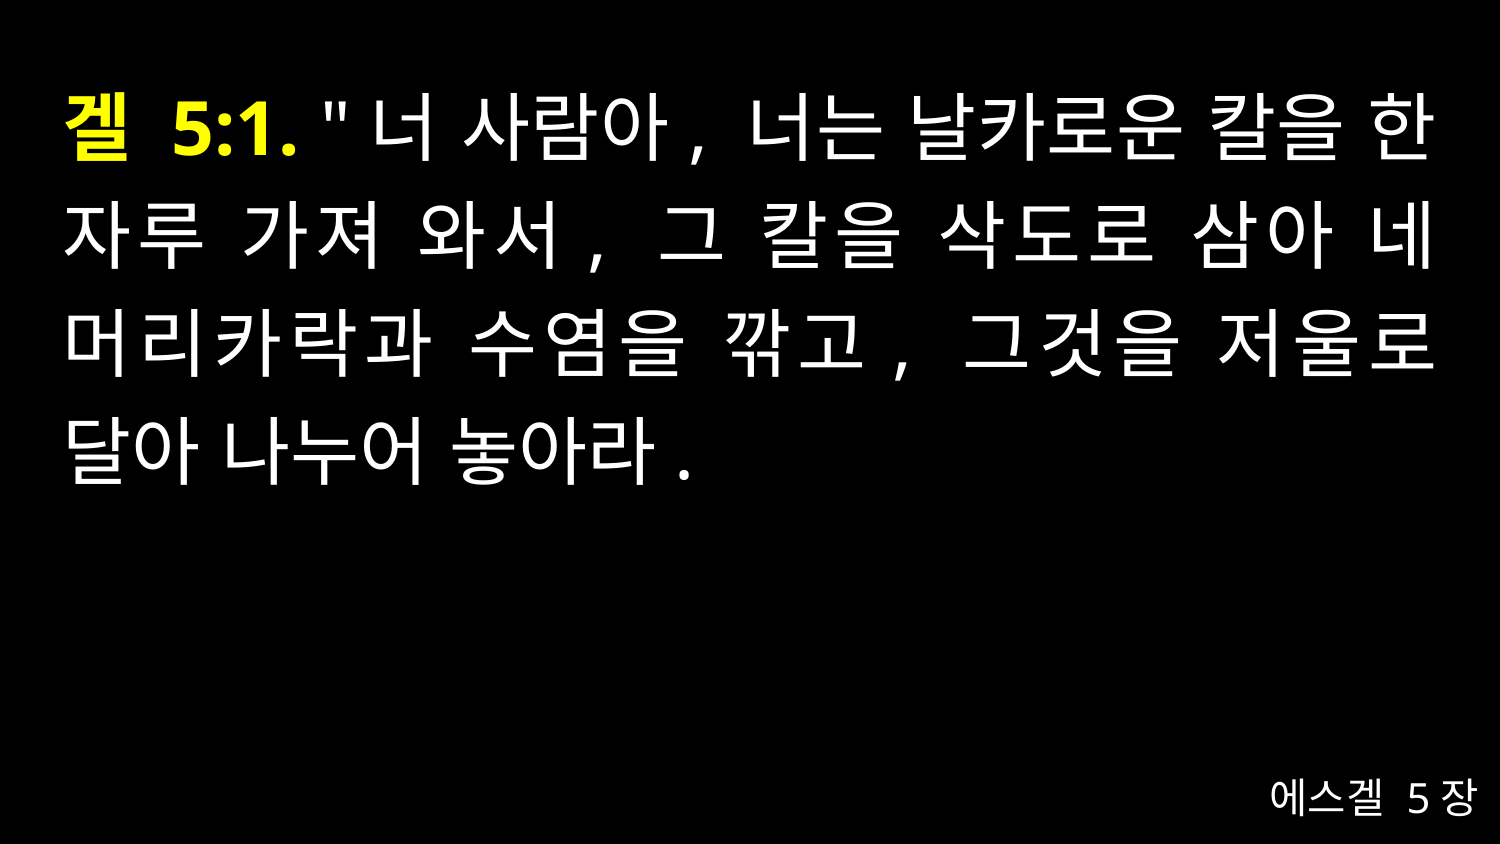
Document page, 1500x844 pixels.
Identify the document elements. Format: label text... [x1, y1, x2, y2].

subtitle 에스겔 5장 [916, 770, 1500, 844]
title 겔 5:1. "너 사람아, 너는 날카로운 칼을 한 자루 가져 와서, 그 칼을 삭도로 삼아 네 머리카락과 수염을 깎고, 그것을 저울로 달아 나누어 놓아라. [0, 0, 1500, 844]
